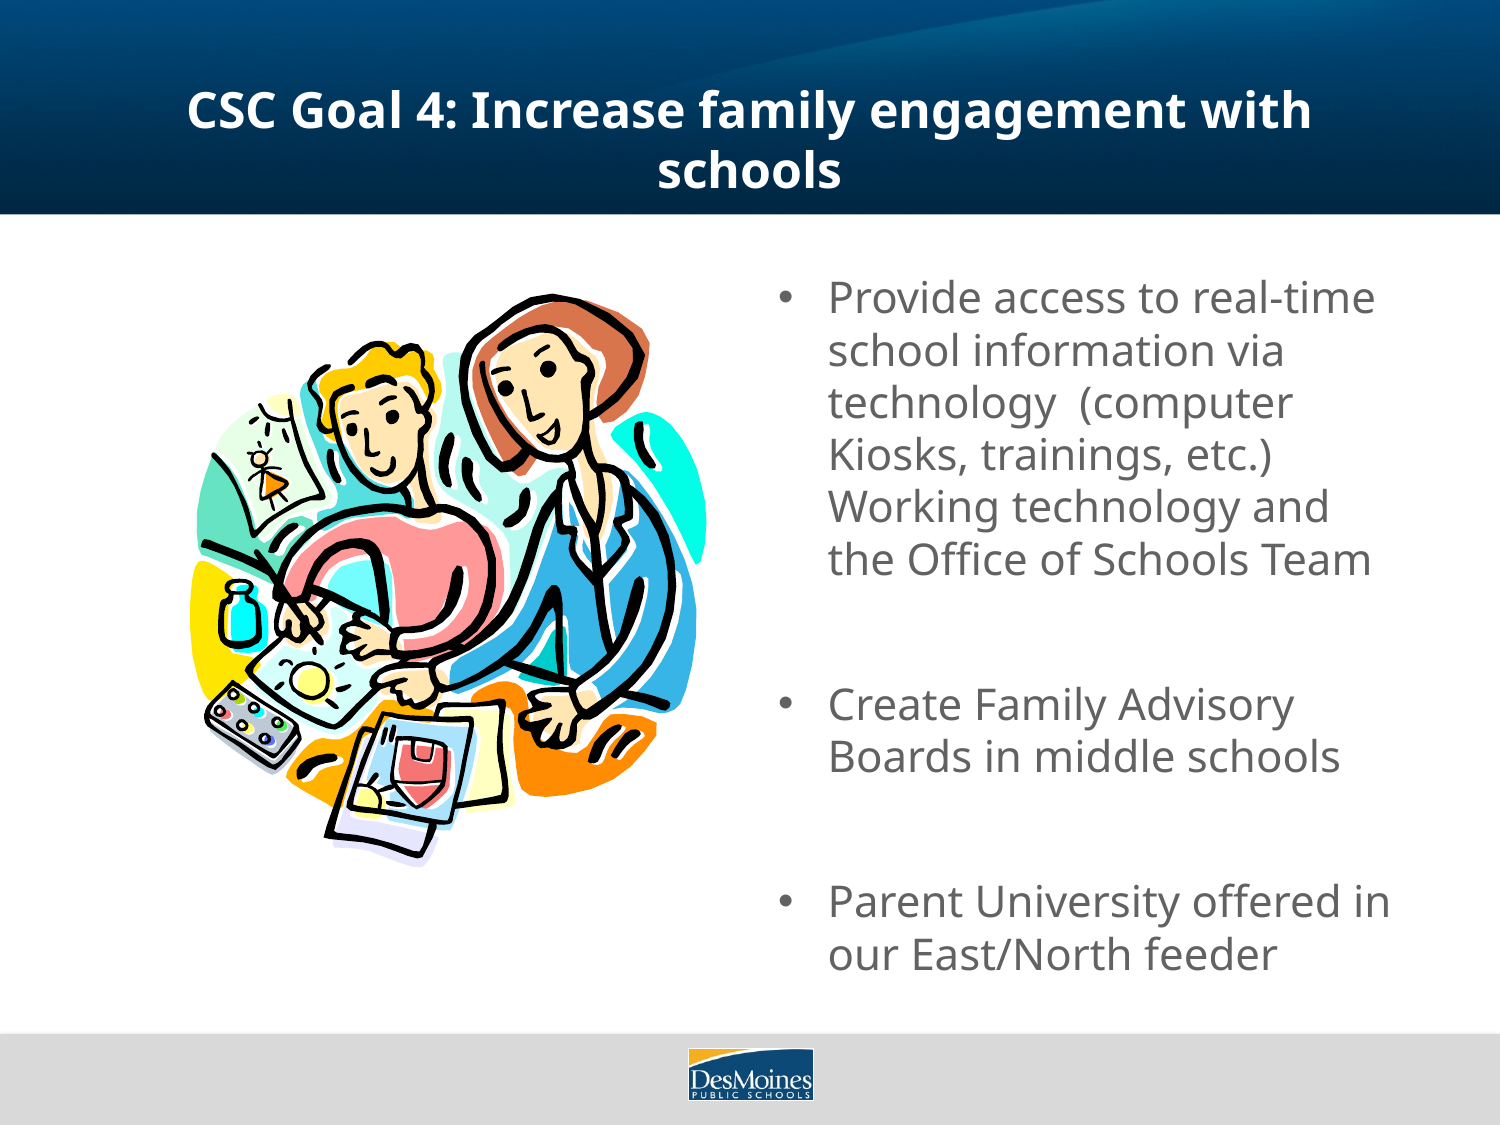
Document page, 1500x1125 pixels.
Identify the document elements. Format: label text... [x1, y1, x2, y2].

picture [0, 0, 1500, 1033]
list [189, 287, 713, 874]
picture [689, 1049, 813, 1100]
list Provide access to real-time school information via technology (computer Kiosks, trainings, etc.) Working technology and the Office of Schools Team Create Family Advisory Boards in middle schools Parent University offered in our East/North feeder [762, 262, 1425, 1005]
title CSC Goal 4: Increase family engagement with schools [75, 45, 1425, 233]
